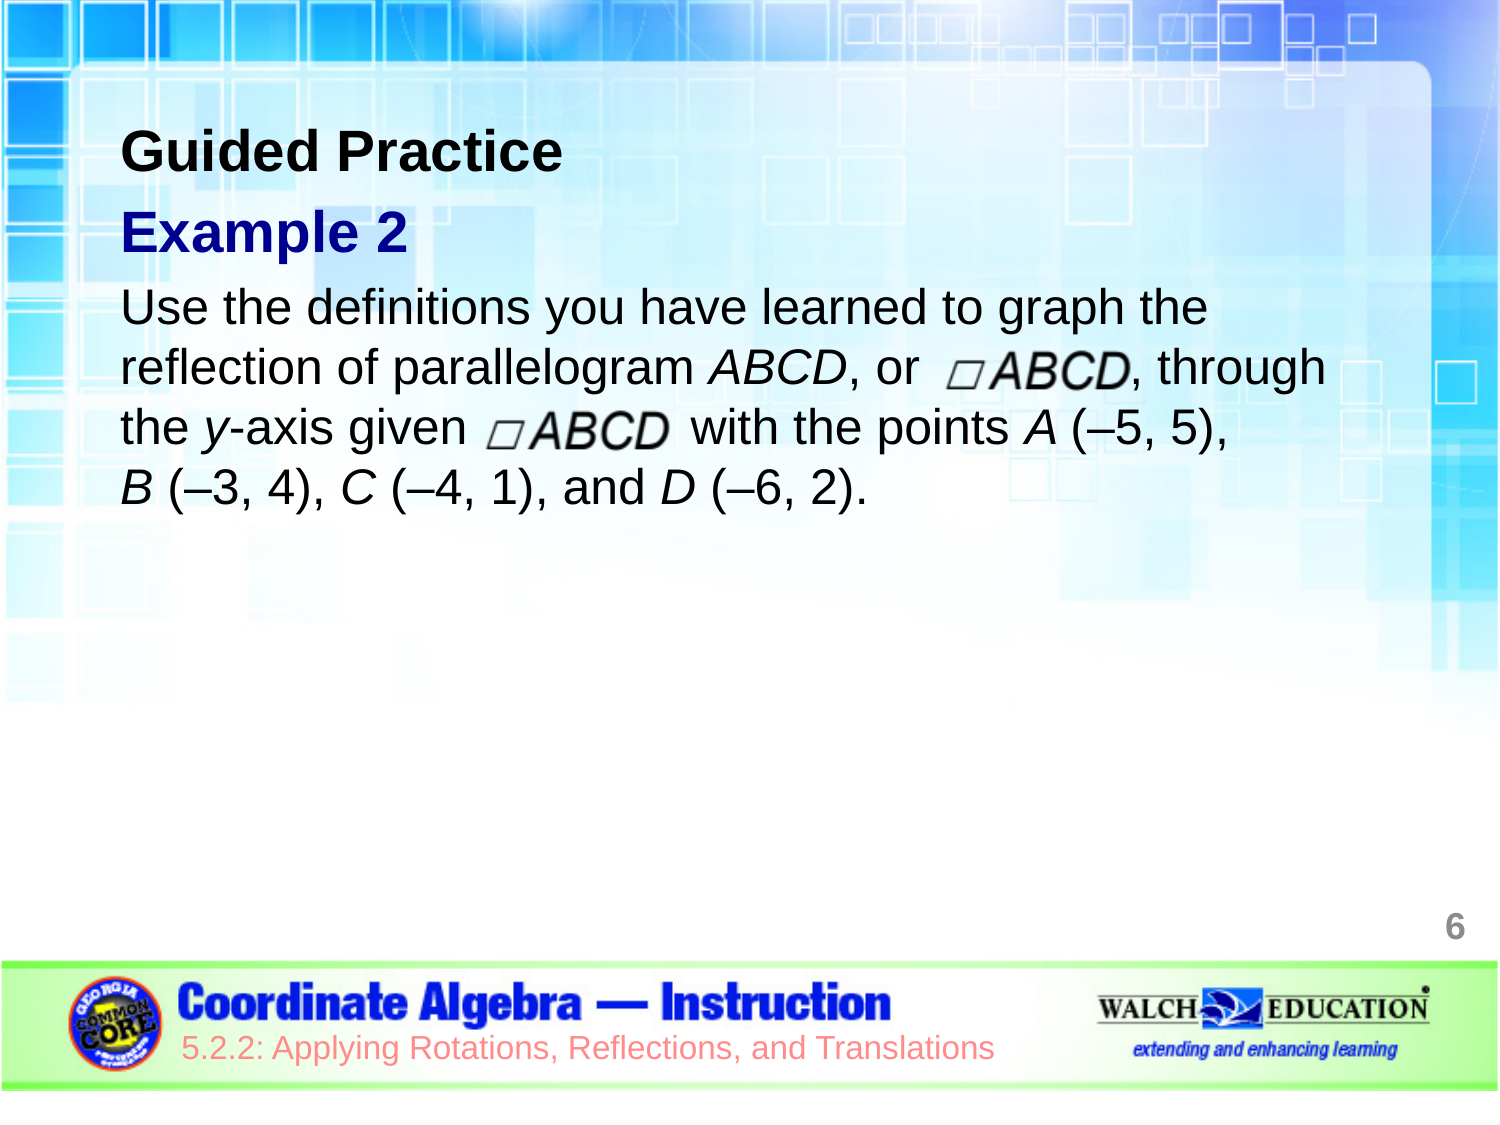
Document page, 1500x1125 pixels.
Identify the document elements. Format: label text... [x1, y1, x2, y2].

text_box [482, 406, 673, 455]
footer 5.2.2: Applying Rotations, Reflections, and Translations [166, 1024, 1080, 1069]
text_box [943, 346, 1134, 395]
picture [1, 0, 1500, 1091]
subtitle Guided Practice Example 2 Use the definitions you have learned to graph the reflection of parallelogram ABCD, or , through the y-axis given with the points A (–5, 5), B (–3, 4), C (–4, 1), and D (–6, 2). [105, 105, 1389, 925]
slide_number 6 [1361, 901, 1481, 949]
